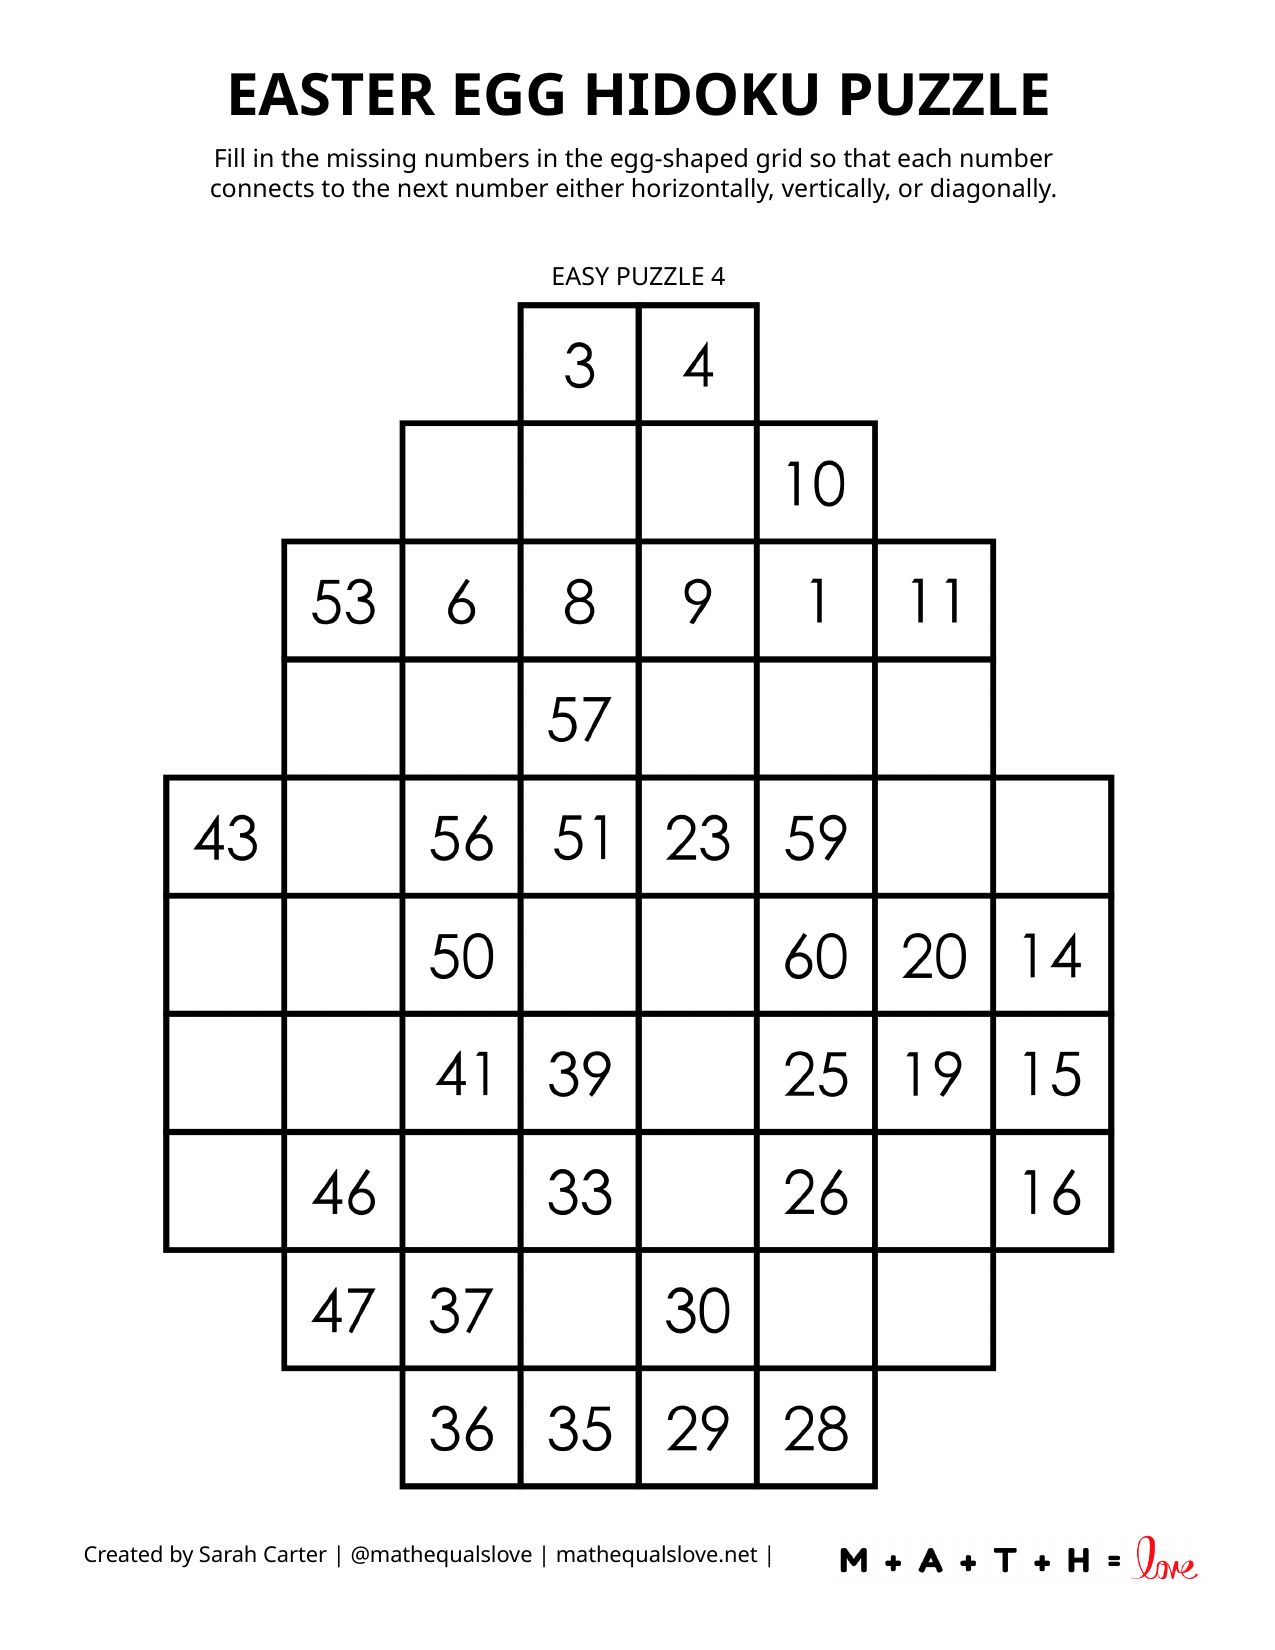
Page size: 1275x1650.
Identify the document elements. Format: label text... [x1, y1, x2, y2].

text_box EASTER EGG HIDOKU PUZZLE [66, 50, 1211, 135]
text_box Created by Sarah Carter | @mathequalslove | mathequalslove.net | [68, 1533, 826, 1575]
picture [159, 299, 1117, 1493]
text_box Fill in the missing numbers in the egg-shaped grid so that each number connects to the next number either horizontally, vertically, or diagonally. [0, 135, 1275, 210]
picture [826, 1532, 1207, 1584]
text_box EASY PUZZLE 4 [160, 260, 1117, 299]
